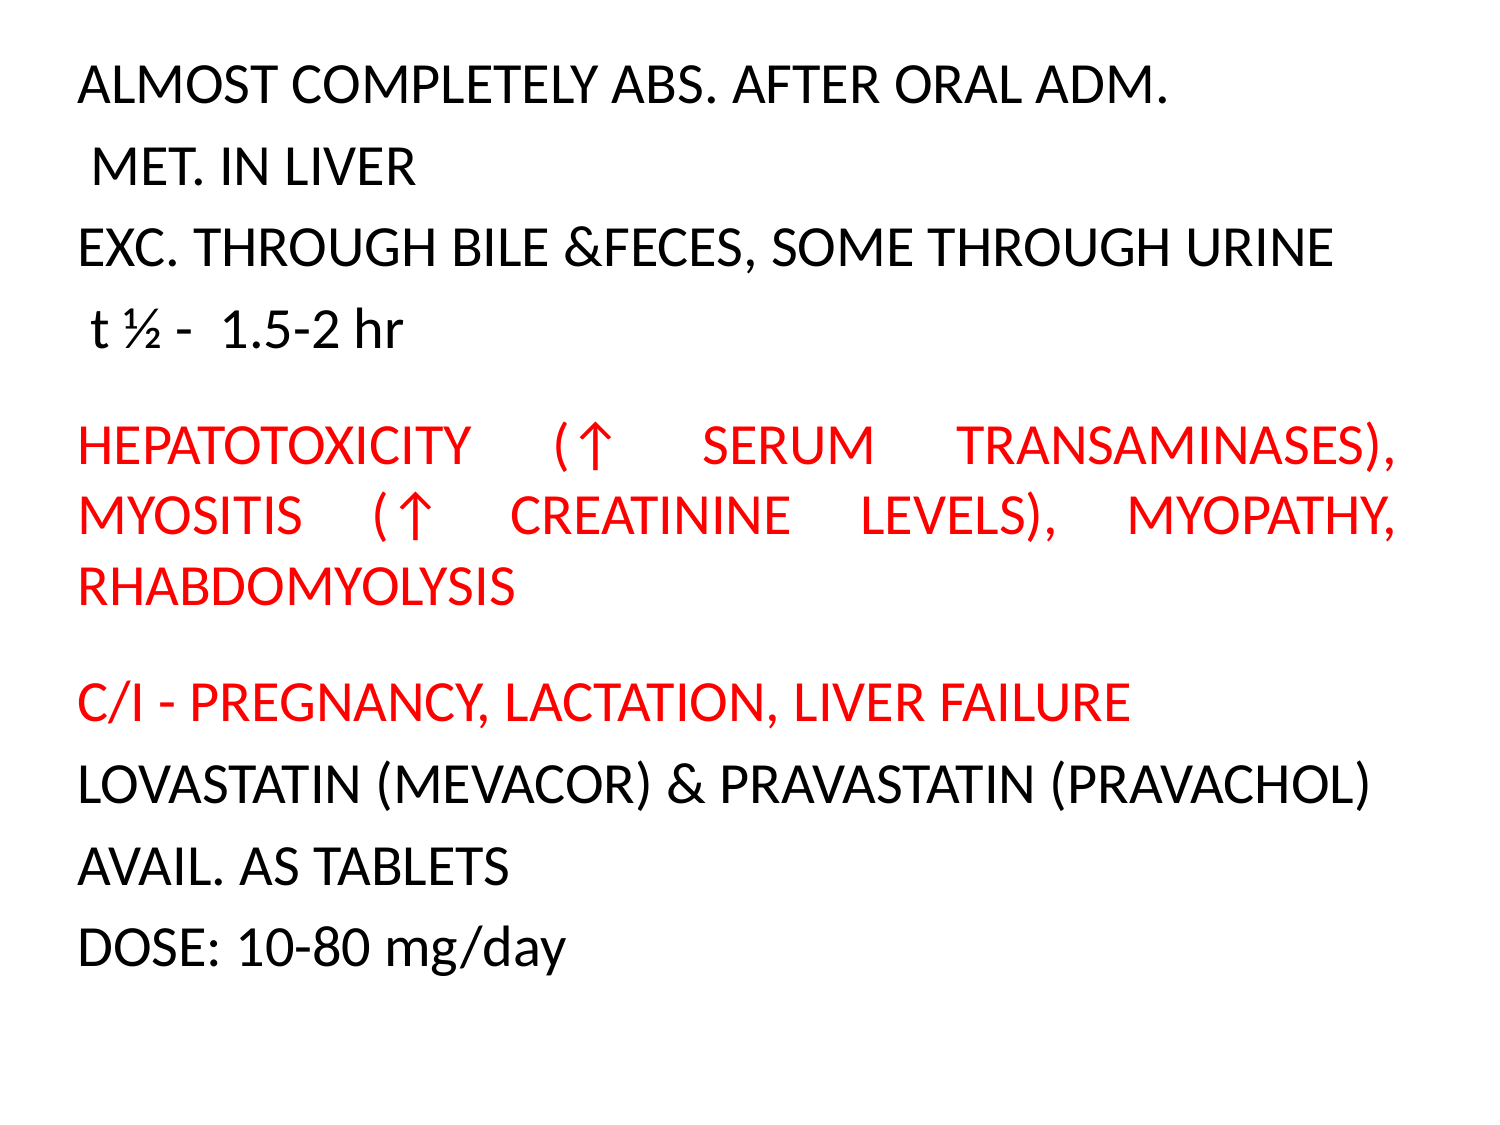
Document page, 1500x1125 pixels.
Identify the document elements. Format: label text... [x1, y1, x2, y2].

list ALMOST COMPLETELY ABS. AFTER ORAL ADM. MET. IN LIVER EXC. THROUGH BILE &FECES, SOME THROUGH URINE t ½ - 1.5-2 hr HEPATOTOXICITY (↑ SERUM TRANSAMINASES), MYOSITIS (↑ CREATININE LEVELS), MYOPATHY, RHABDOMYOLYSIS C/I - PREGNANCY, LACTATION, LIVER FAILURE LOVASTATIN (MEVACOR) & PRAVASTATIN (PRAVACHOL) AVAIL. AS TABLETS DOSE: 10-80 mg/day [62, 37, 1413, 1075]
